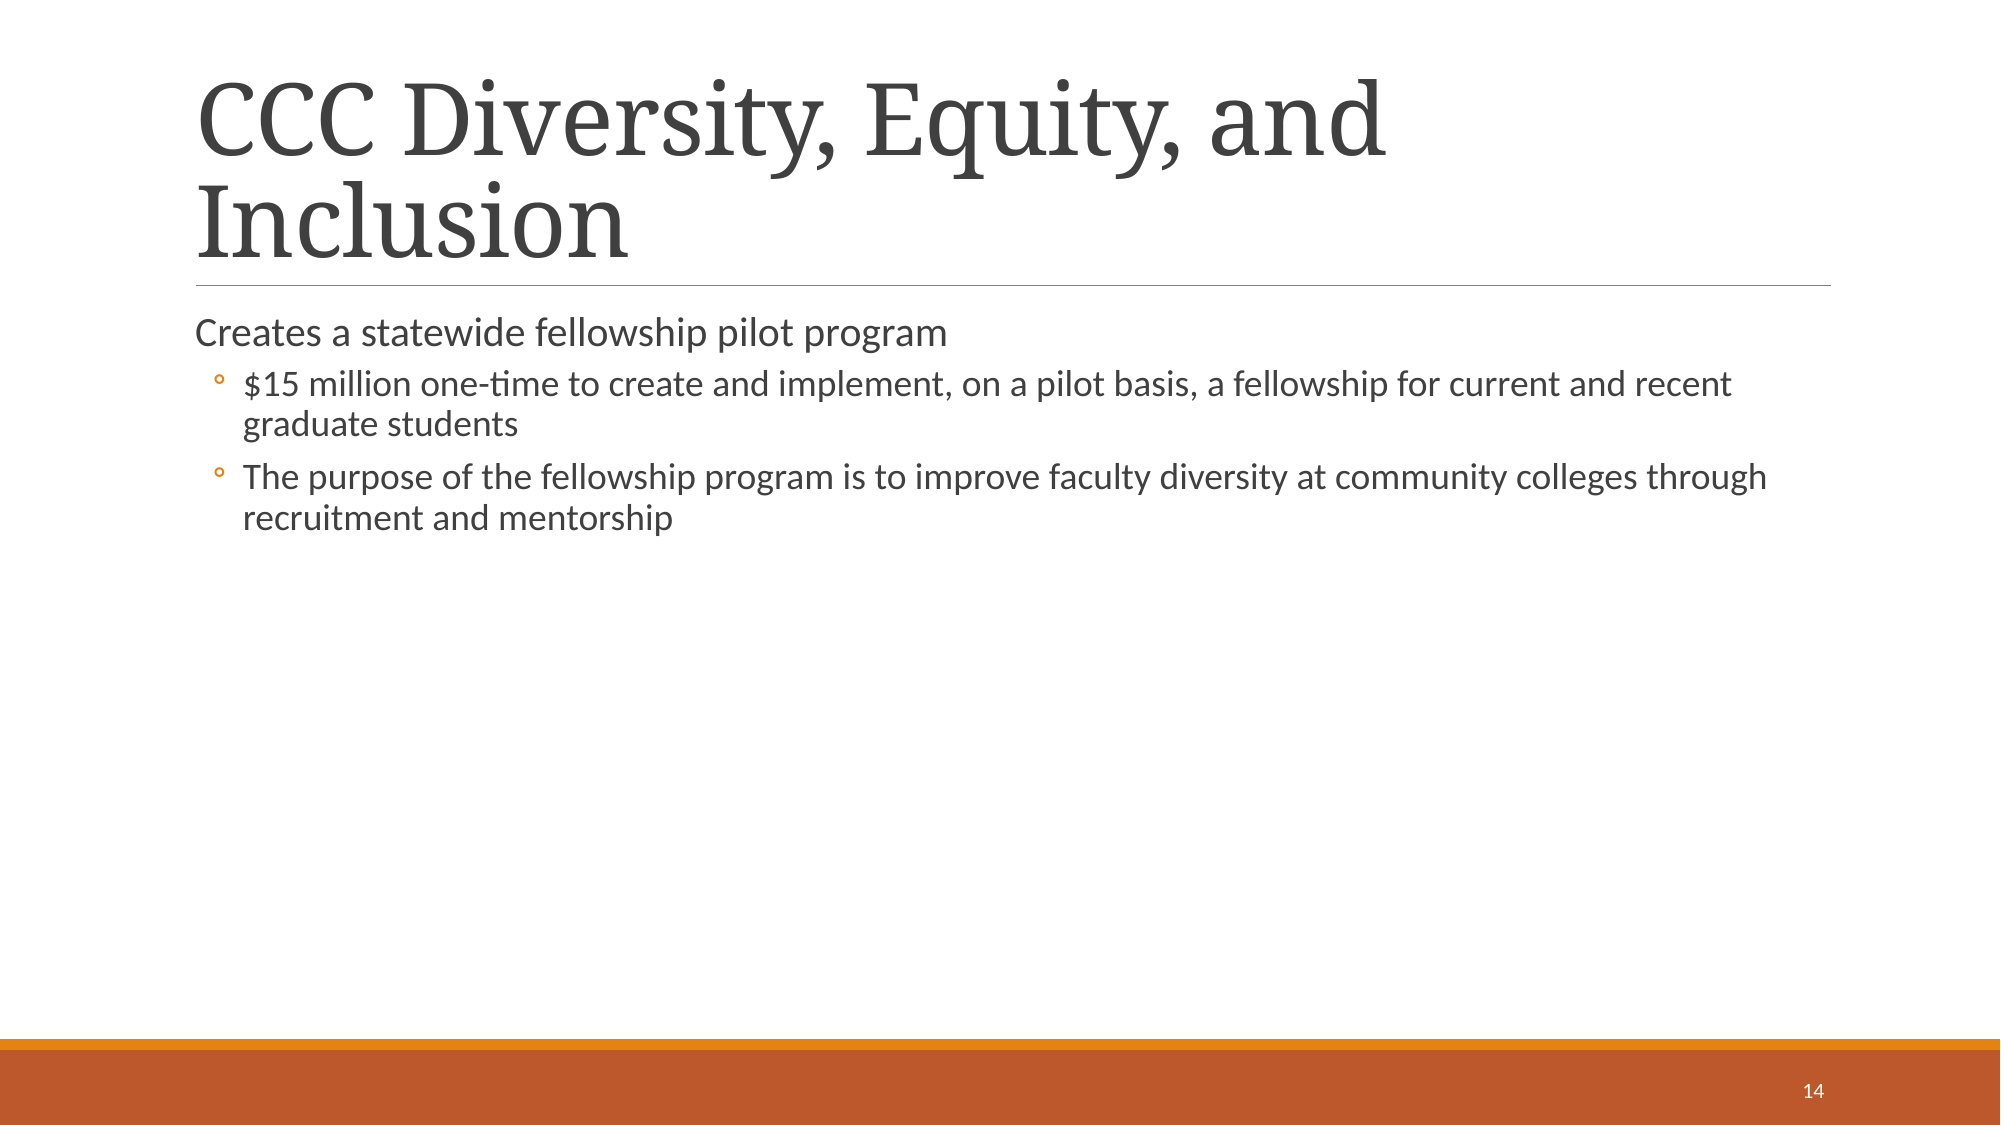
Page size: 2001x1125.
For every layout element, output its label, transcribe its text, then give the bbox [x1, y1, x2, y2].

list Creates a statewide fellowship pilot program $15 million one-time to create and implement, on a pilot basis, a fellowship for current and recent graduate students The purpose of the fellowship program is to improve faculty diversity at community colleges through recruitment and mentorship [180, 302, 1830, 963]
title CCC Diversity, Equity, and Inclusion [180, 47, 1830, 285]
slide_number 14 [1624, 1059, 1840, 1120]
